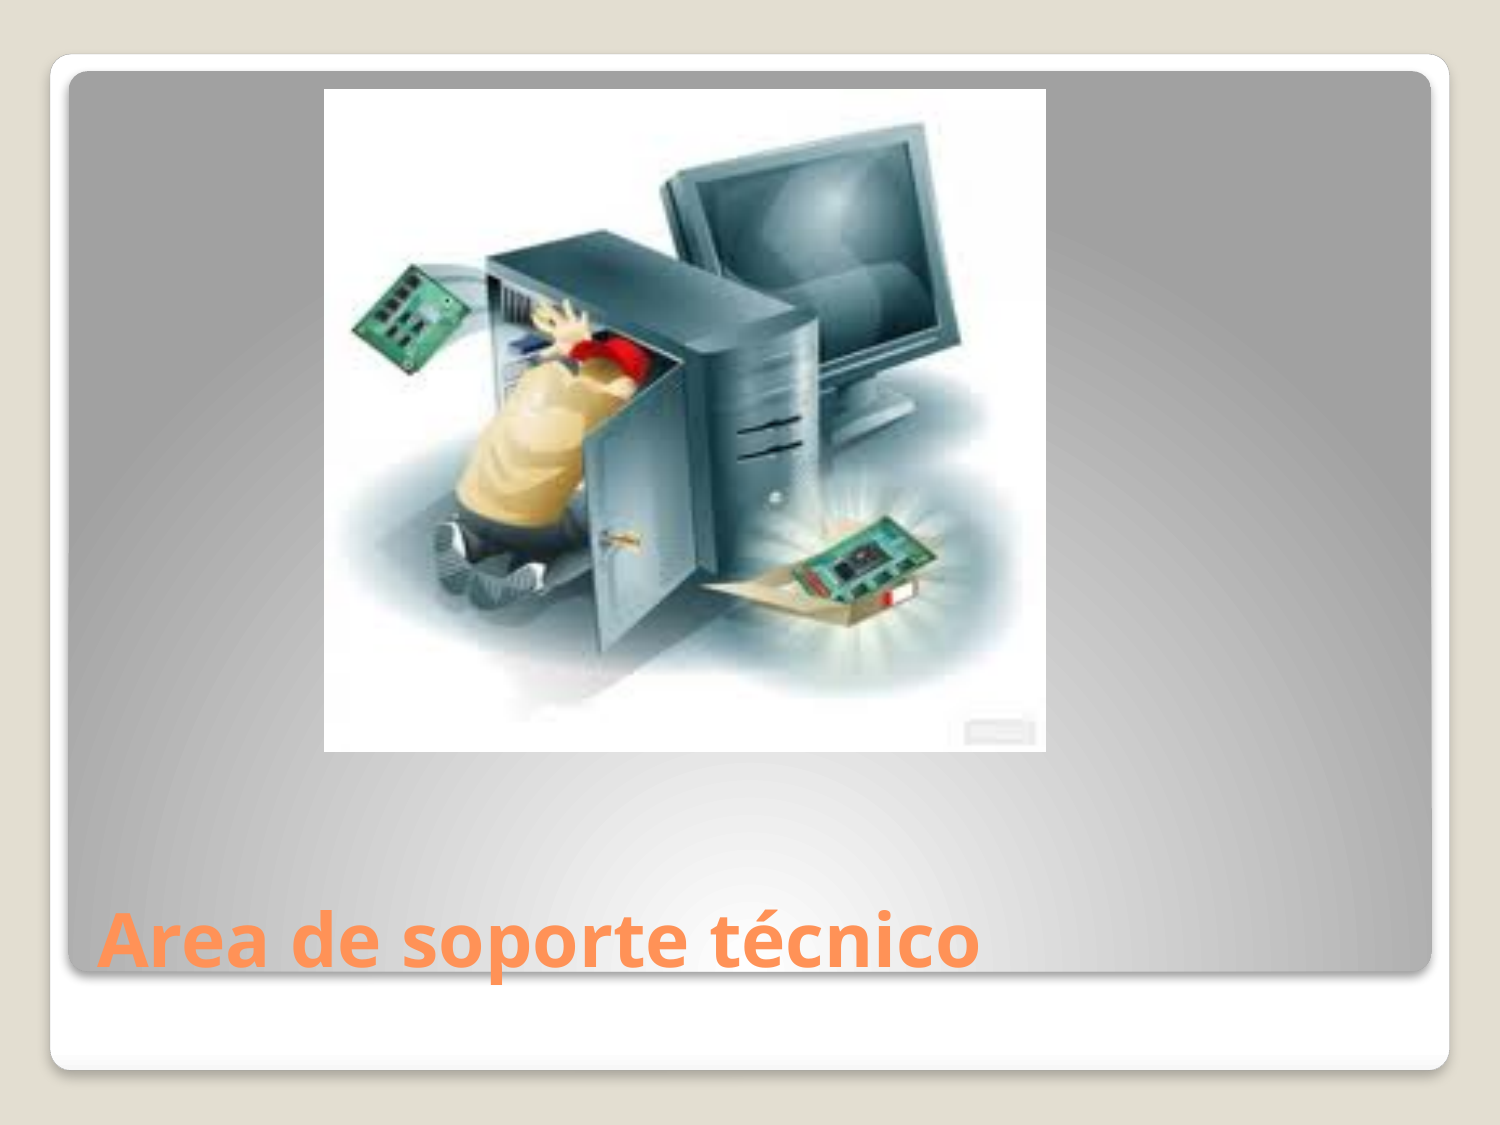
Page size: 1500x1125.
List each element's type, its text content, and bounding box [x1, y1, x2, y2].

picture [324, 89, 1046, 752]
title Area de soporte técnico [82, 817, 1425, 990]
